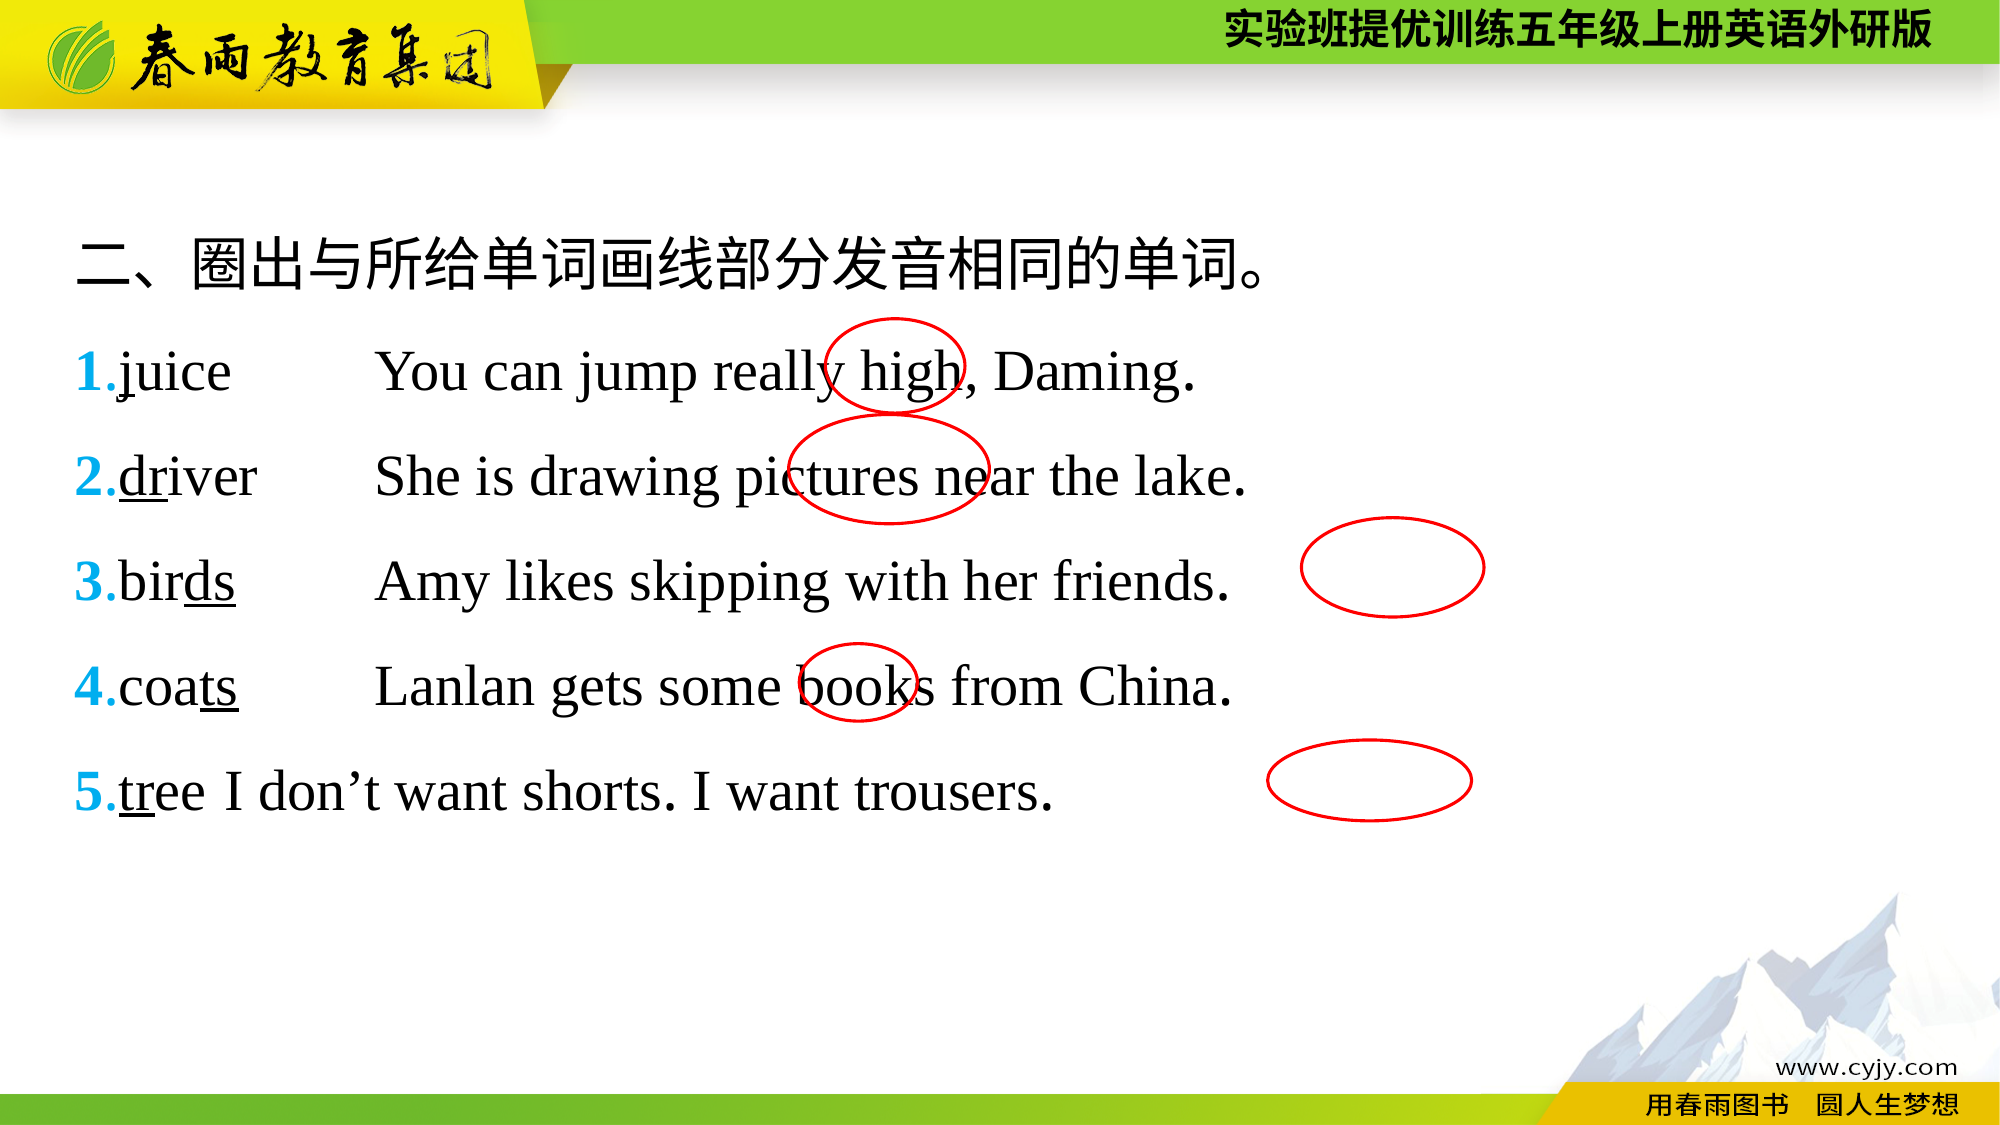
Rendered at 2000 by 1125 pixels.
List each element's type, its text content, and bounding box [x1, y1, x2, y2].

text_box [788, 414, 990, 524]
picture [0, 0, 2000, 1125]
text_box [1301, 517, 1484, 618]
text_box [1267, 739, 1472, 821]
text_box [799, 643, 918, 722]
text_box [825, 318, 965, 414]
list 二、圈出与所给单词画线部分发音相同的单词。 1.juice You can jump really high, Daming. 2.driver She is drawing pictures near the lake. 3.birds Amy likes skipping with her friends. 4.coats Lanlan gets some books from China. 5.tree I don’t want shorts. I want trousers. [59, 184, 1944, 823]
